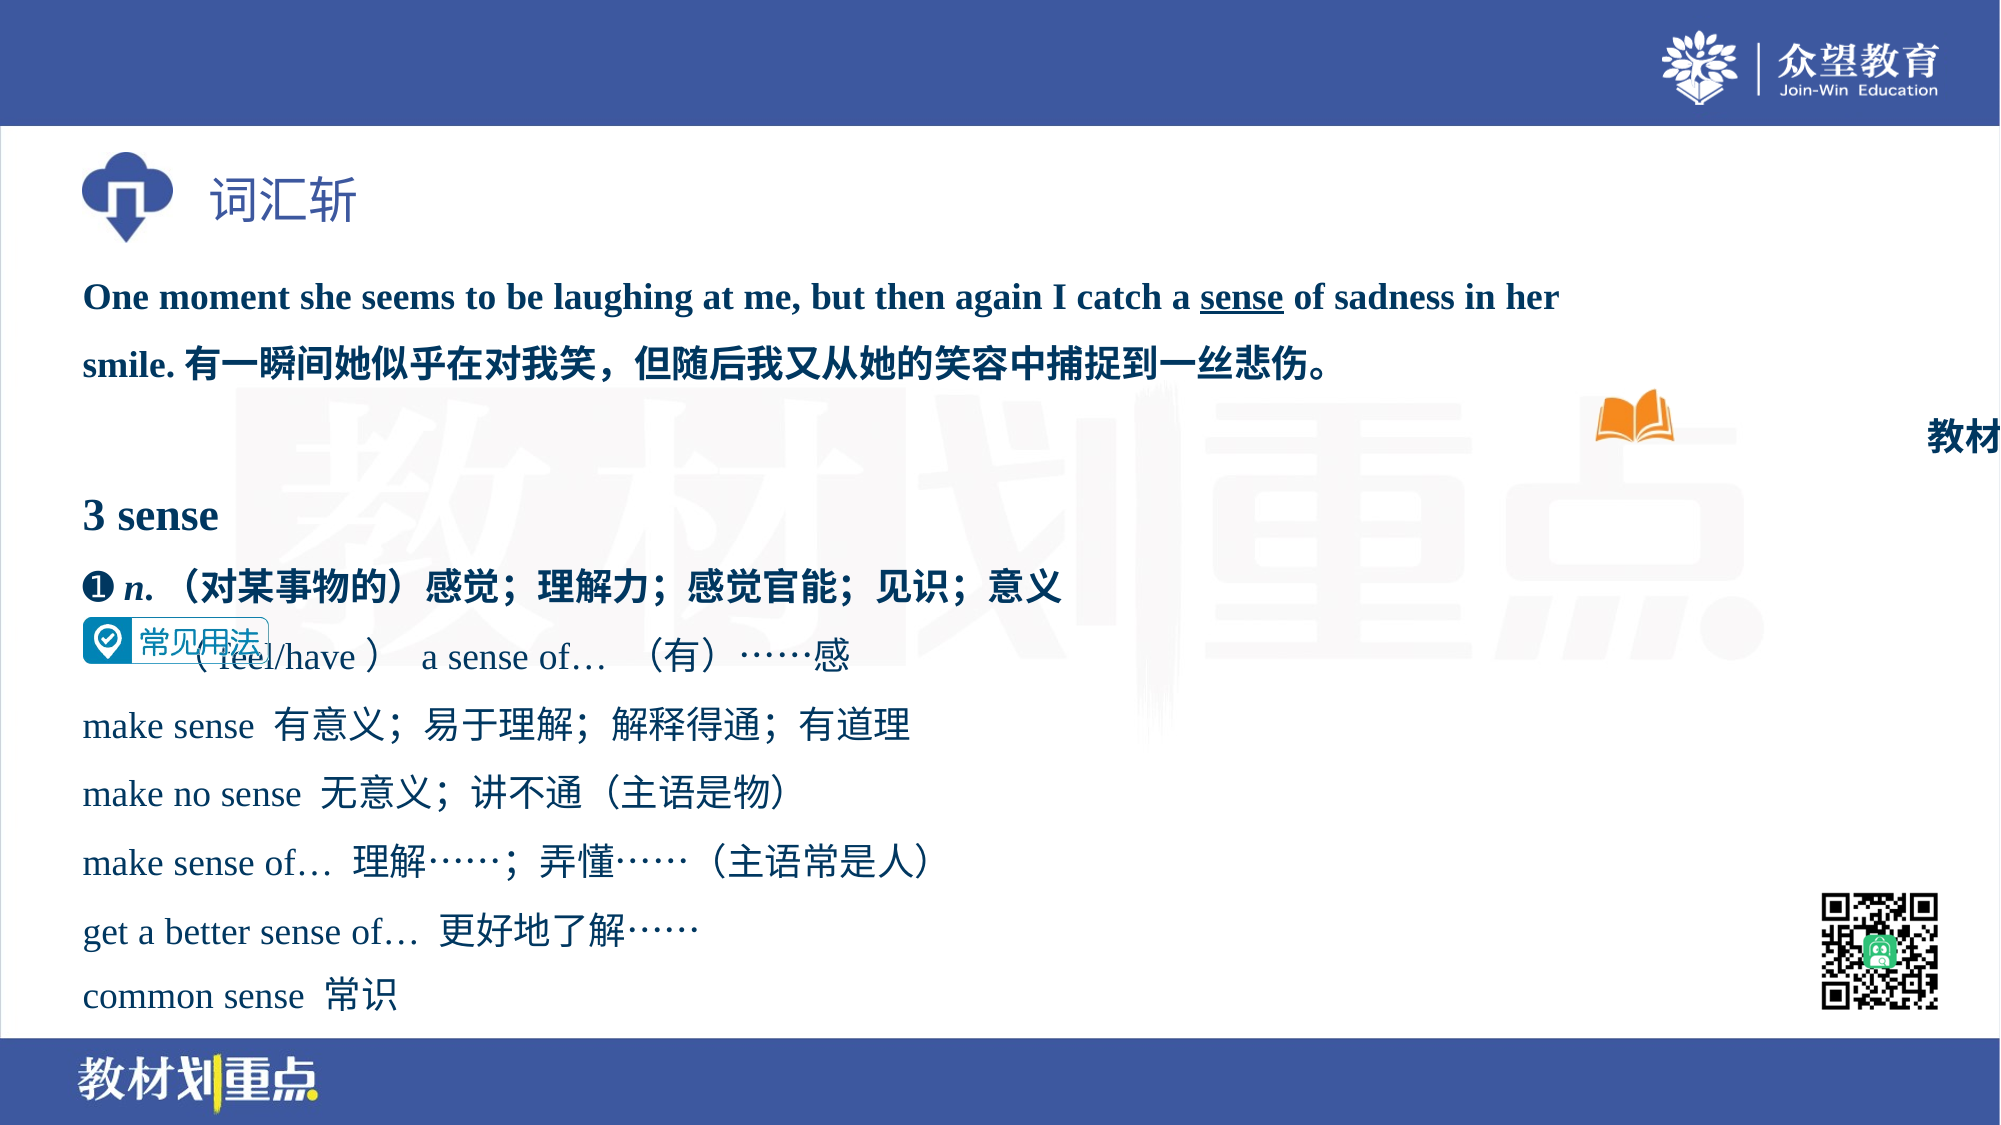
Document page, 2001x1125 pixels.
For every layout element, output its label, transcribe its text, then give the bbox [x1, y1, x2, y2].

text_box ➊ n.（对某事物的）感觉；理解力；感觉官能；见识；意义 （feel/have） a sense of… （有）……感 make sense 有意义；易于理解；解释得通；有道理 make no sense 无意义；讲不通（主语是物） make sense of… 理解……；弄懂……（主语常是人） get a better sense of… 更好地了解…… common sense 常识 [82, 539, 1817, 1010]
text_box 3 sense [82, 457, 1817, 539]
picture [0, 0, 2000, 1125]
text_box One moment she seems to be laughing at me, but then again I catch a sense of sadness in her smile.有一瞬间她似乎在对我笑，但随后我又从她的笑容中捕捉到一丝悲伤。 教材P51 [82, 248, 1817, 451]
